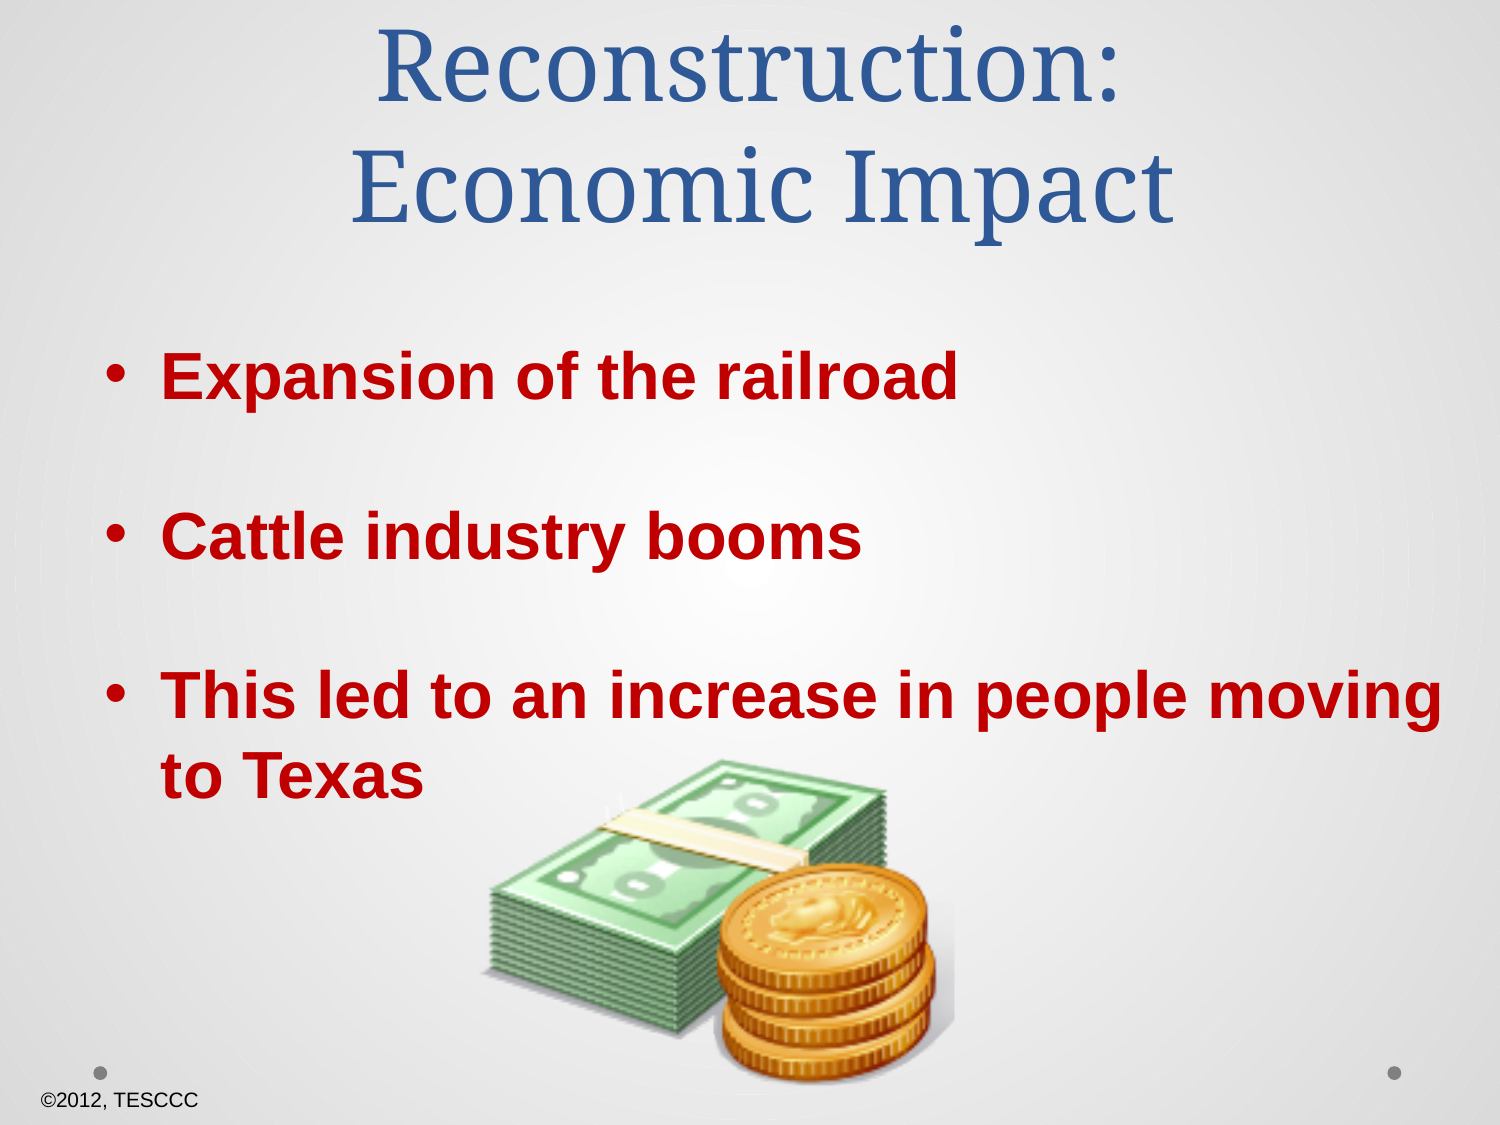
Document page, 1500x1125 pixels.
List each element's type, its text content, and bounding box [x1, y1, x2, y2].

text_box ©2012, TESCCC [26, 1079, 364, 1119]
text_box Expansion of the railroad Cattle industry booms This led to an increase in people moving to Texas [89, 324, 1463, 920]
title Reconstruction: Economic Impact [87, 103, 1438, 250]
picture [476, 674, 964, 1125]
